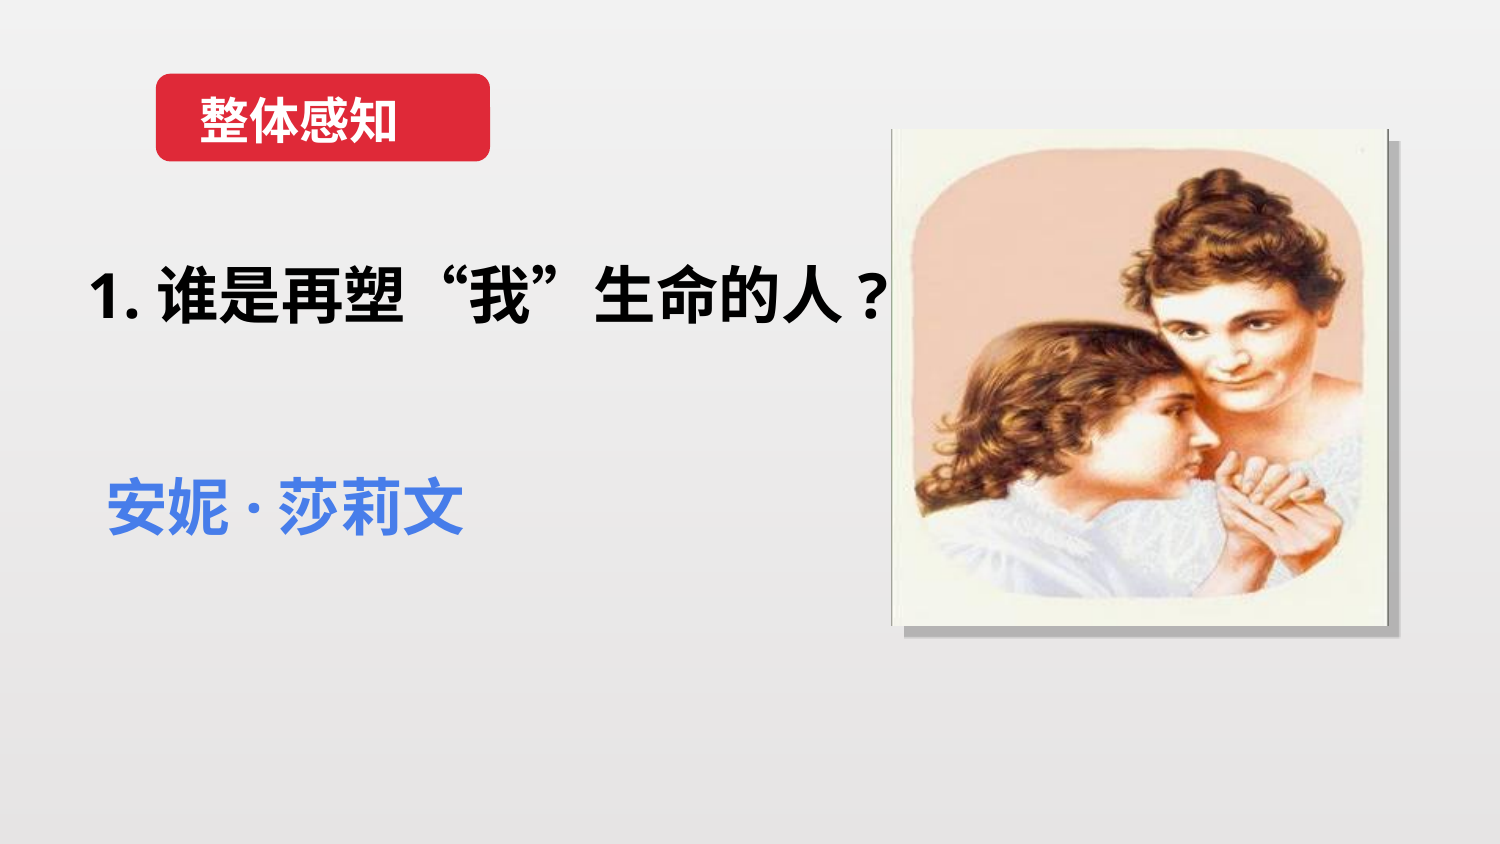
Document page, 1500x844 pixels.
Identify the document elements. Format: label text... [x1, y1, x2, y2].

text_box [155, 73, 491, 162]
text_box 1.谁是再塑“我”生命的人? [76, 250, 878, 337]
text_box 安妮·莎莉文 [93, 462, 831, 549]
picture [891, 129, 1389, 626]
